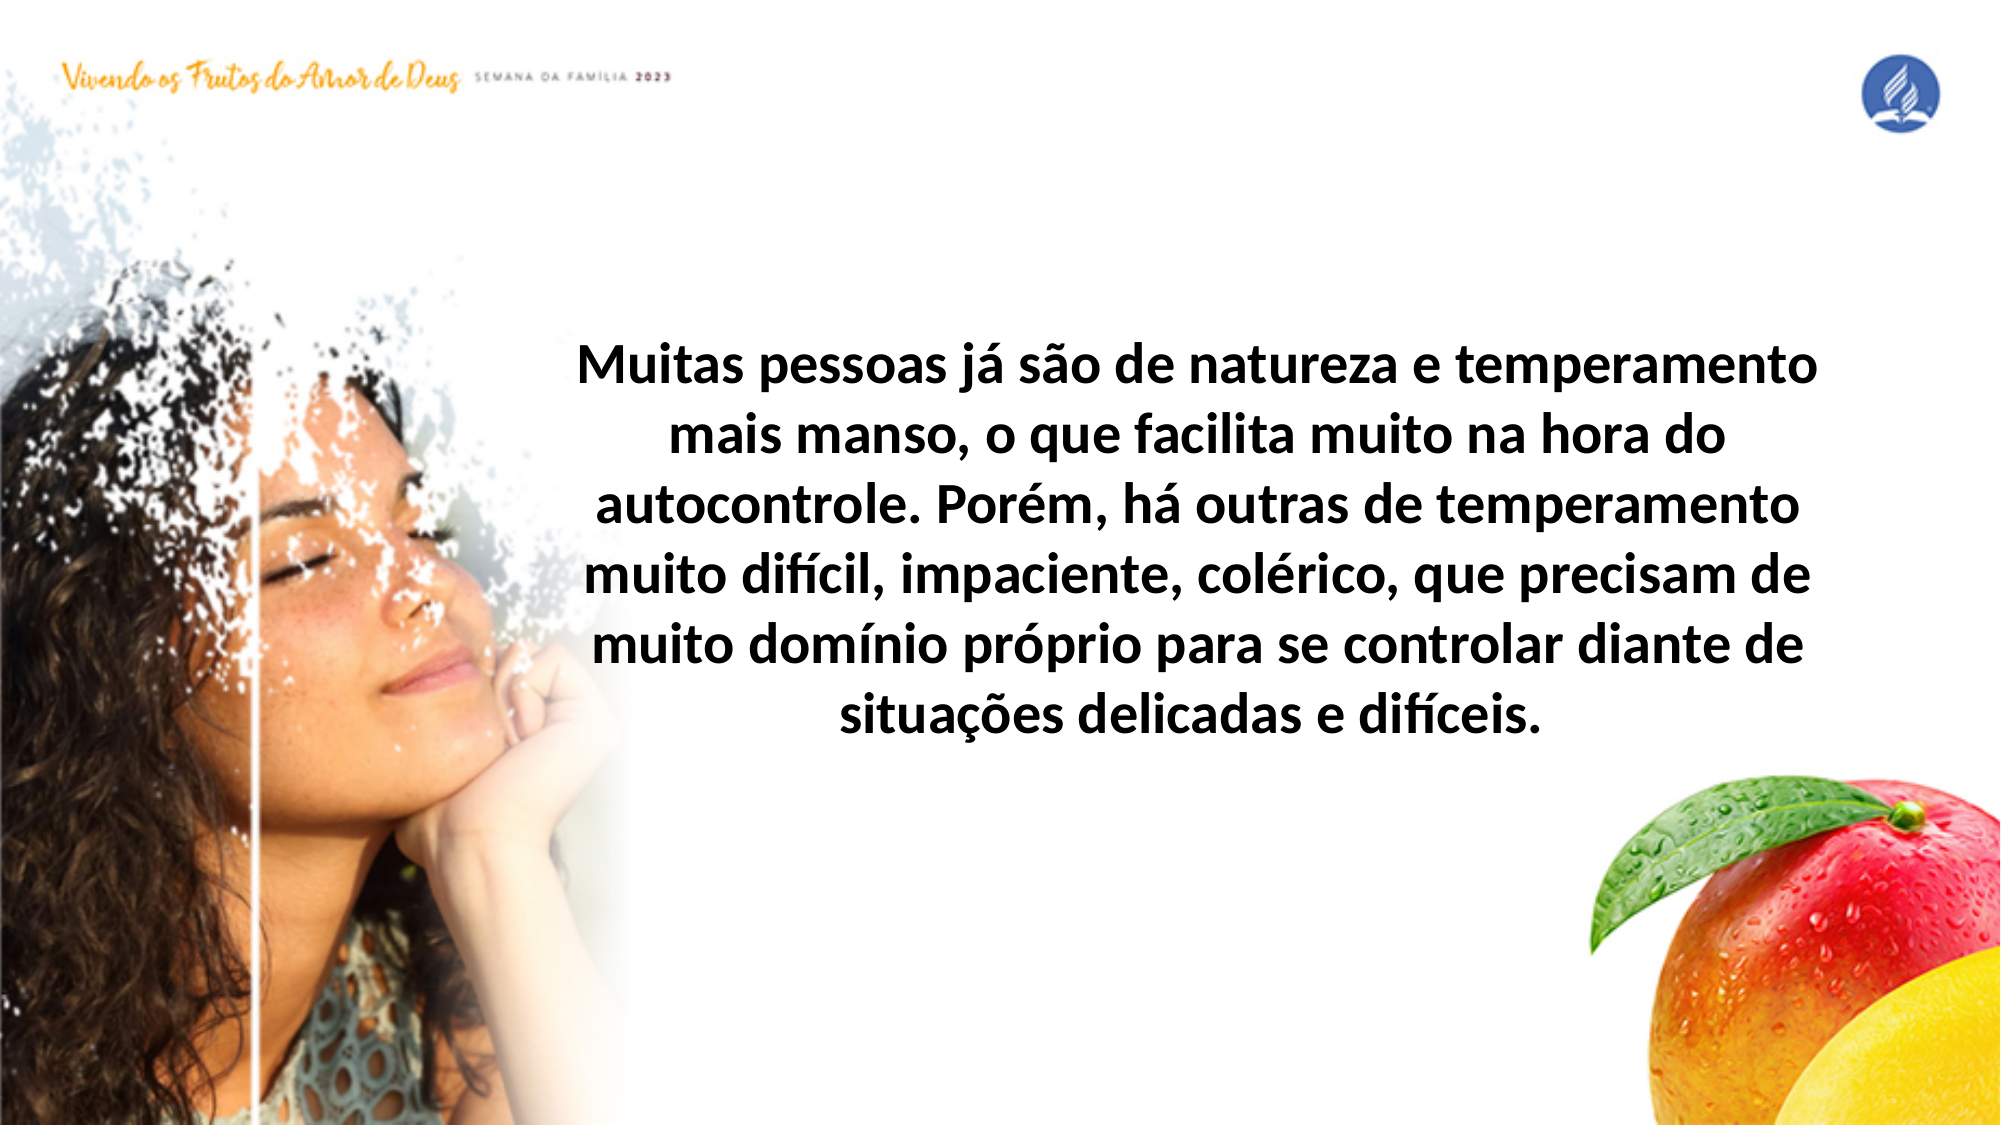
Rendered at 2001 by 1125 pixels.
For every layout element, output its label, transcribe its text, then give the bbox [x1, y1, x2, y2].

text_box Muitas pessoas já são de natureza e temperamento mais manso, o que facilita muito na hora do autocontrole. Porém, há outras de temperamento muito difícil, impaciente, colérico, que precisam de muito domínio próprio para se controlar diante de situações delicadas e difíceis. [547, 317, 1856, 753]
picture [0, 0, 2001, 1125]
